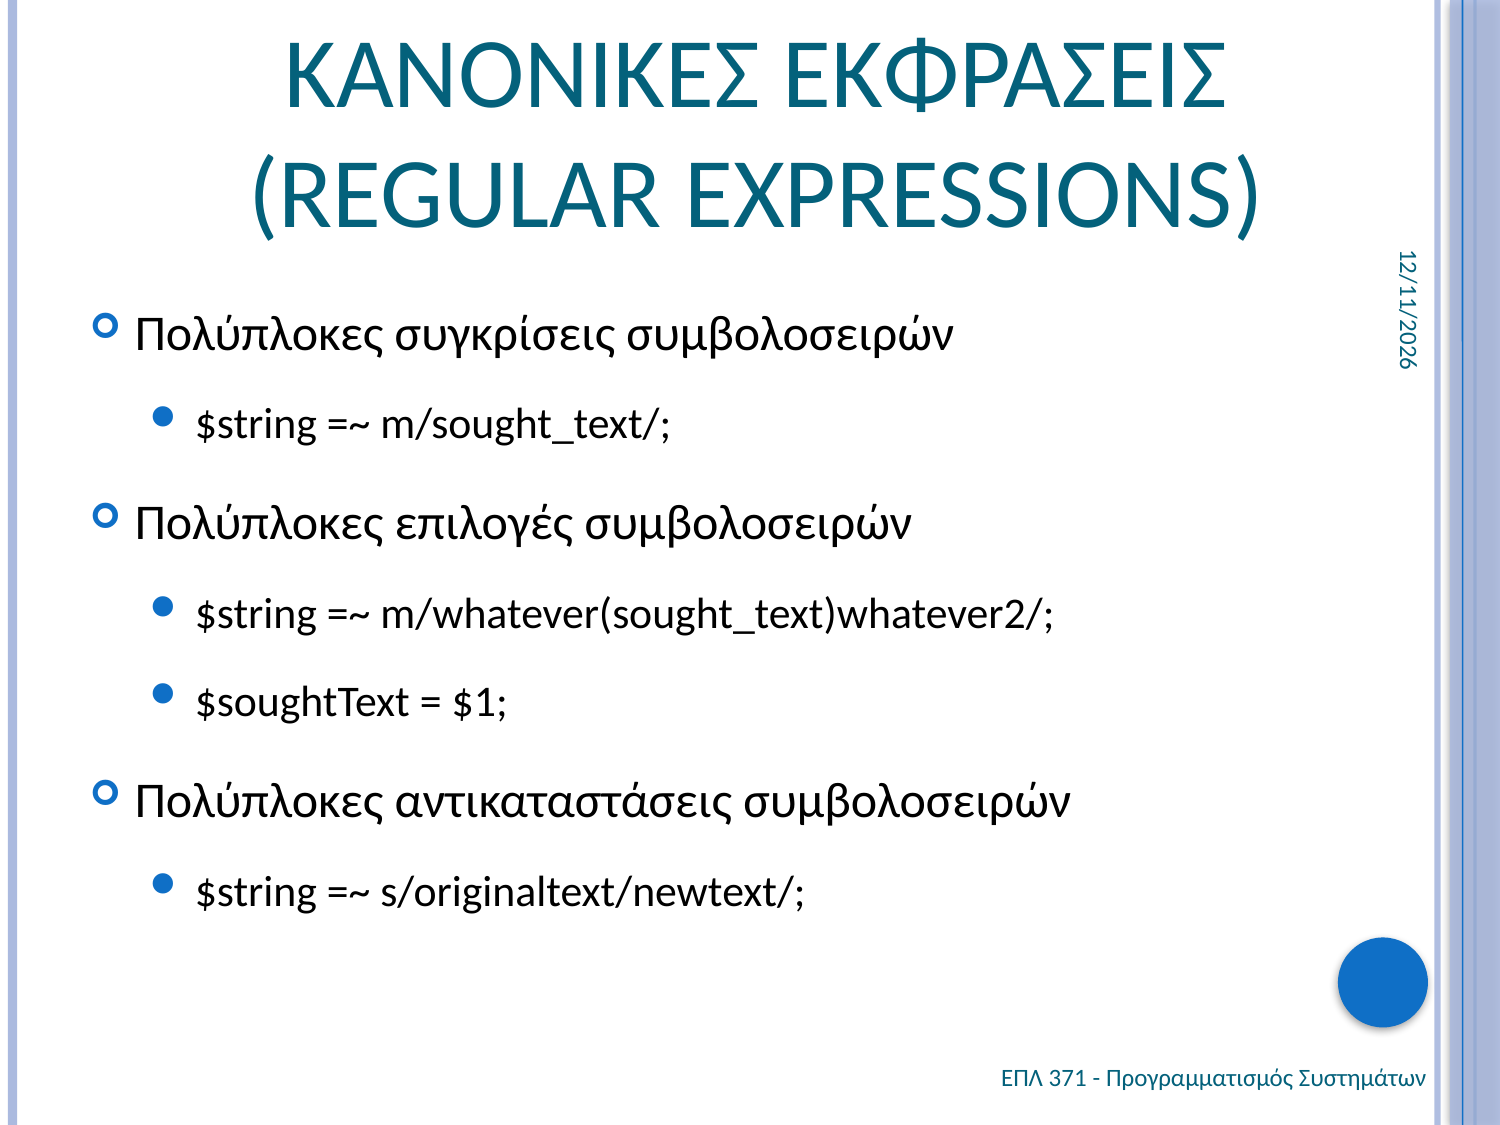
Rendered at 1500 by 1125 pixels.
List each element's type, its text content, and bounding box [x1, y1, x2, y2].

title Κανονικεσ Εκφρασεισ (Regular Expressions) [5, 0, 1500, 256]
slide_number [1378, 256, 1442, 386]
footer ΕΠΛ 371 - Προγραμματισμός Συστημάτων [986, 1046, 1500, 1107]
list Πολύπλοκες συγκρίσεις συμβολοσειρών $string =~ m/sought_text/; Πολύπλοκες επιλογές συμβολοσειρών $string =~ m/whatever(sought_text)whatever2/; $soughtText = $1; Πολύπλοκες αντικαταστάσεις συμβολοσειρών $string =~ s/originaltext/newtext/; [75, 262, 1388, 1062]
